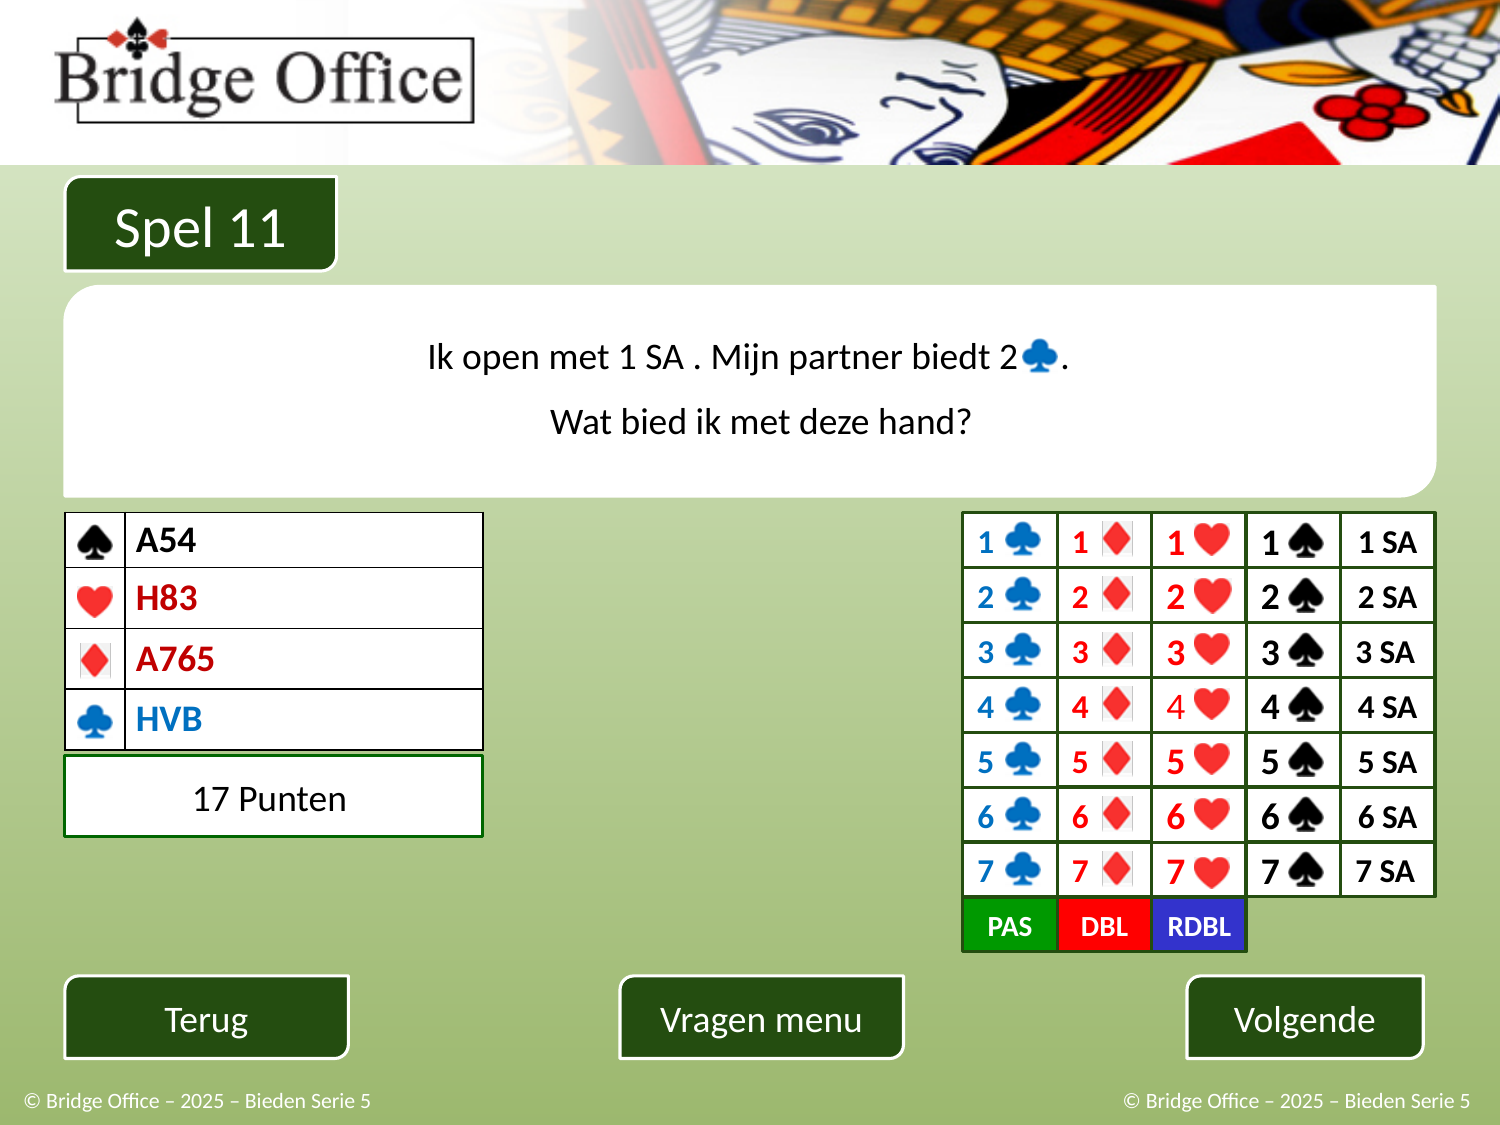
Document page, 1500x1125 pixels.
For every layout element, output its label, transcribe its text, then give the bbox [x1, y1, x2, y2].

text_box 5 [961, 734, 1059, 786]
picture [1004, 521, 1041, 558]
text_box 3 [961, 621, 1056, 676]
picture [1004, 631, 1041, 668]
picture [1193, 743, 1230, 776]
picture [1288, 796, 1324, 832]
text_box 5 [1059, 734, 1153, 786]
picture [77, 643, 114, 679]
picture [1099, 741, 1135, 778]
text_box 7 [1150, 841, 1245, 898]
text_box © Bridge Office – 2025 – Bieden Serie 5 [8, 1079, 393, 1121]
text_box PAS [961, 896, 1059, 953]
picture [1004, 851, 1041, 887]
text_box 6 [961, 786, 1056, 841]
picture [77, 524, 114, 561]
table_cell [66, 690, 124, 749]
text_box Vragen menu [618, 974, 906, 1061]
text_box 2 [1153, 569, 1245, 621]
text_box 2 [1245, 569, 1339, 621]
text_box Terug [63, 974, 350, 1061]
text_box 3 [1245, 621, 1339, 676]
text_box 4 SA [1339, 676, 1437, 734]
picture [1099, 686, 1135, 723]
picture [1004, 576, 1041, 613]
picture [1193, 798, 1230, 830]
text_box 1 [1153, 511, 1245, 569]
text_box 7 [1245, 841, 1339, 898]
table_cell HVB [126, 690, 482, 749]
picture [0, 0, 1500, 166]
table_header [66, 513, 124, 567]
text_box [63, 284, 1437, 498]
text_box 17 Punten [63, 754, 484, 838]
text_box Volgende [1185, 974, 1425, 1061]
table_header A54 [126, 513, 482, 567]
picture [1004, 686, 1041, 723]
text_box © Bridge Office – 2025 – Bieden Serie 5 [1107, 1079, 1500, 1121]
text_box 4 [1059, 676, 1150, 734]
picture [1099, 631, 1135, 668]
picture [1099, 796, 1135, 833]
table_cell A765 [126, 629, 482, 688]
table_cell [66, 568, 124, 628]
picture [1288, 741, 1324, 778]
picture [1288, 851, 1324, 887]
picture [1099, 521, 1135, 558]
picture [1099, 851, 1135, 887]
text_box 2 [1056, 569, 1153, 621]
picture [1288, 576, 1324, 613]
text_box 2 [961, 569, 1056, 621]
text_box 6 [1056, 786, 1150, 841]
text_box 2 SA [1339, 569, 1437, 621]
text_box 4 [961, 676, 1059, 734]
table_cell [66, 629, 124, 688]
picture [1193, 523, 1230, 556]
picture [1004, 796, 1041, 833]
picture [1288, 521, 1325, 558]
text_box 6 SA [1339, 786, 1437, 844]
text_box 5 SA [1339, 734, 1437, 786]
text_box 5 [1153, 734, 1248, 786]
text_box Wat bied ik met deze hand? [528, 389, 995, 450]
text_box 4 [1150, 676, 1245, 734]
text_box 4 [1245, 676, 1339, 734]
text_box 6 [1150, 786, 1245, 841]
text_box 7 [961, 841, 1056, 896]
text_box 6 [1245, 786, 1339, 841]
text_box DBL [1059, 898, 1153, 953]
text_box Ik open met 1 SA . Mijn partner biedt 2 . [394, 324, 1104, 385]
picture [1288, 631, 1324, 668]
picture [77, 703, 114, 740]
text_box 3 SA [1339, 621, 1437, 676]
text_box Spel 11 [63, 179, 339, 273]
text_box 1 [1245, 511, 1342, 569]
picture [1288, 686, 1324, 723]
text_box 3 [1150, 621, 1245, 676]
picture [1099, 576, 1135, 613]
text_box 1 [1059, 511, 1153, 569]
picture [1193, 578, 1232, 614]
text_box 5 [1248, 734, 1339, 786]
text_box 1 SA [1342, 511, 1437, 569]
picture [1193, 688, 1230, 721]
text_box 7 [1056, 841, 1150, 898]
picture [1022, 338, 1059, 374]
picture [1004, 741, 1041, 778]
picture [1194, 633, 1230, 666]
picture [77, 585, 114, 618]
text_box 1 [961, 511, 1059, 569]
text_box RDBL [1153, 898, 1248, 953]
picture [1193, 857, 1230, 890]
text_box 7 SA [1339, 844, 1437, 898]
table_cell H83 [126, 568, 482, 628]
text_box 3 [1056, 621, 1150, 676]
